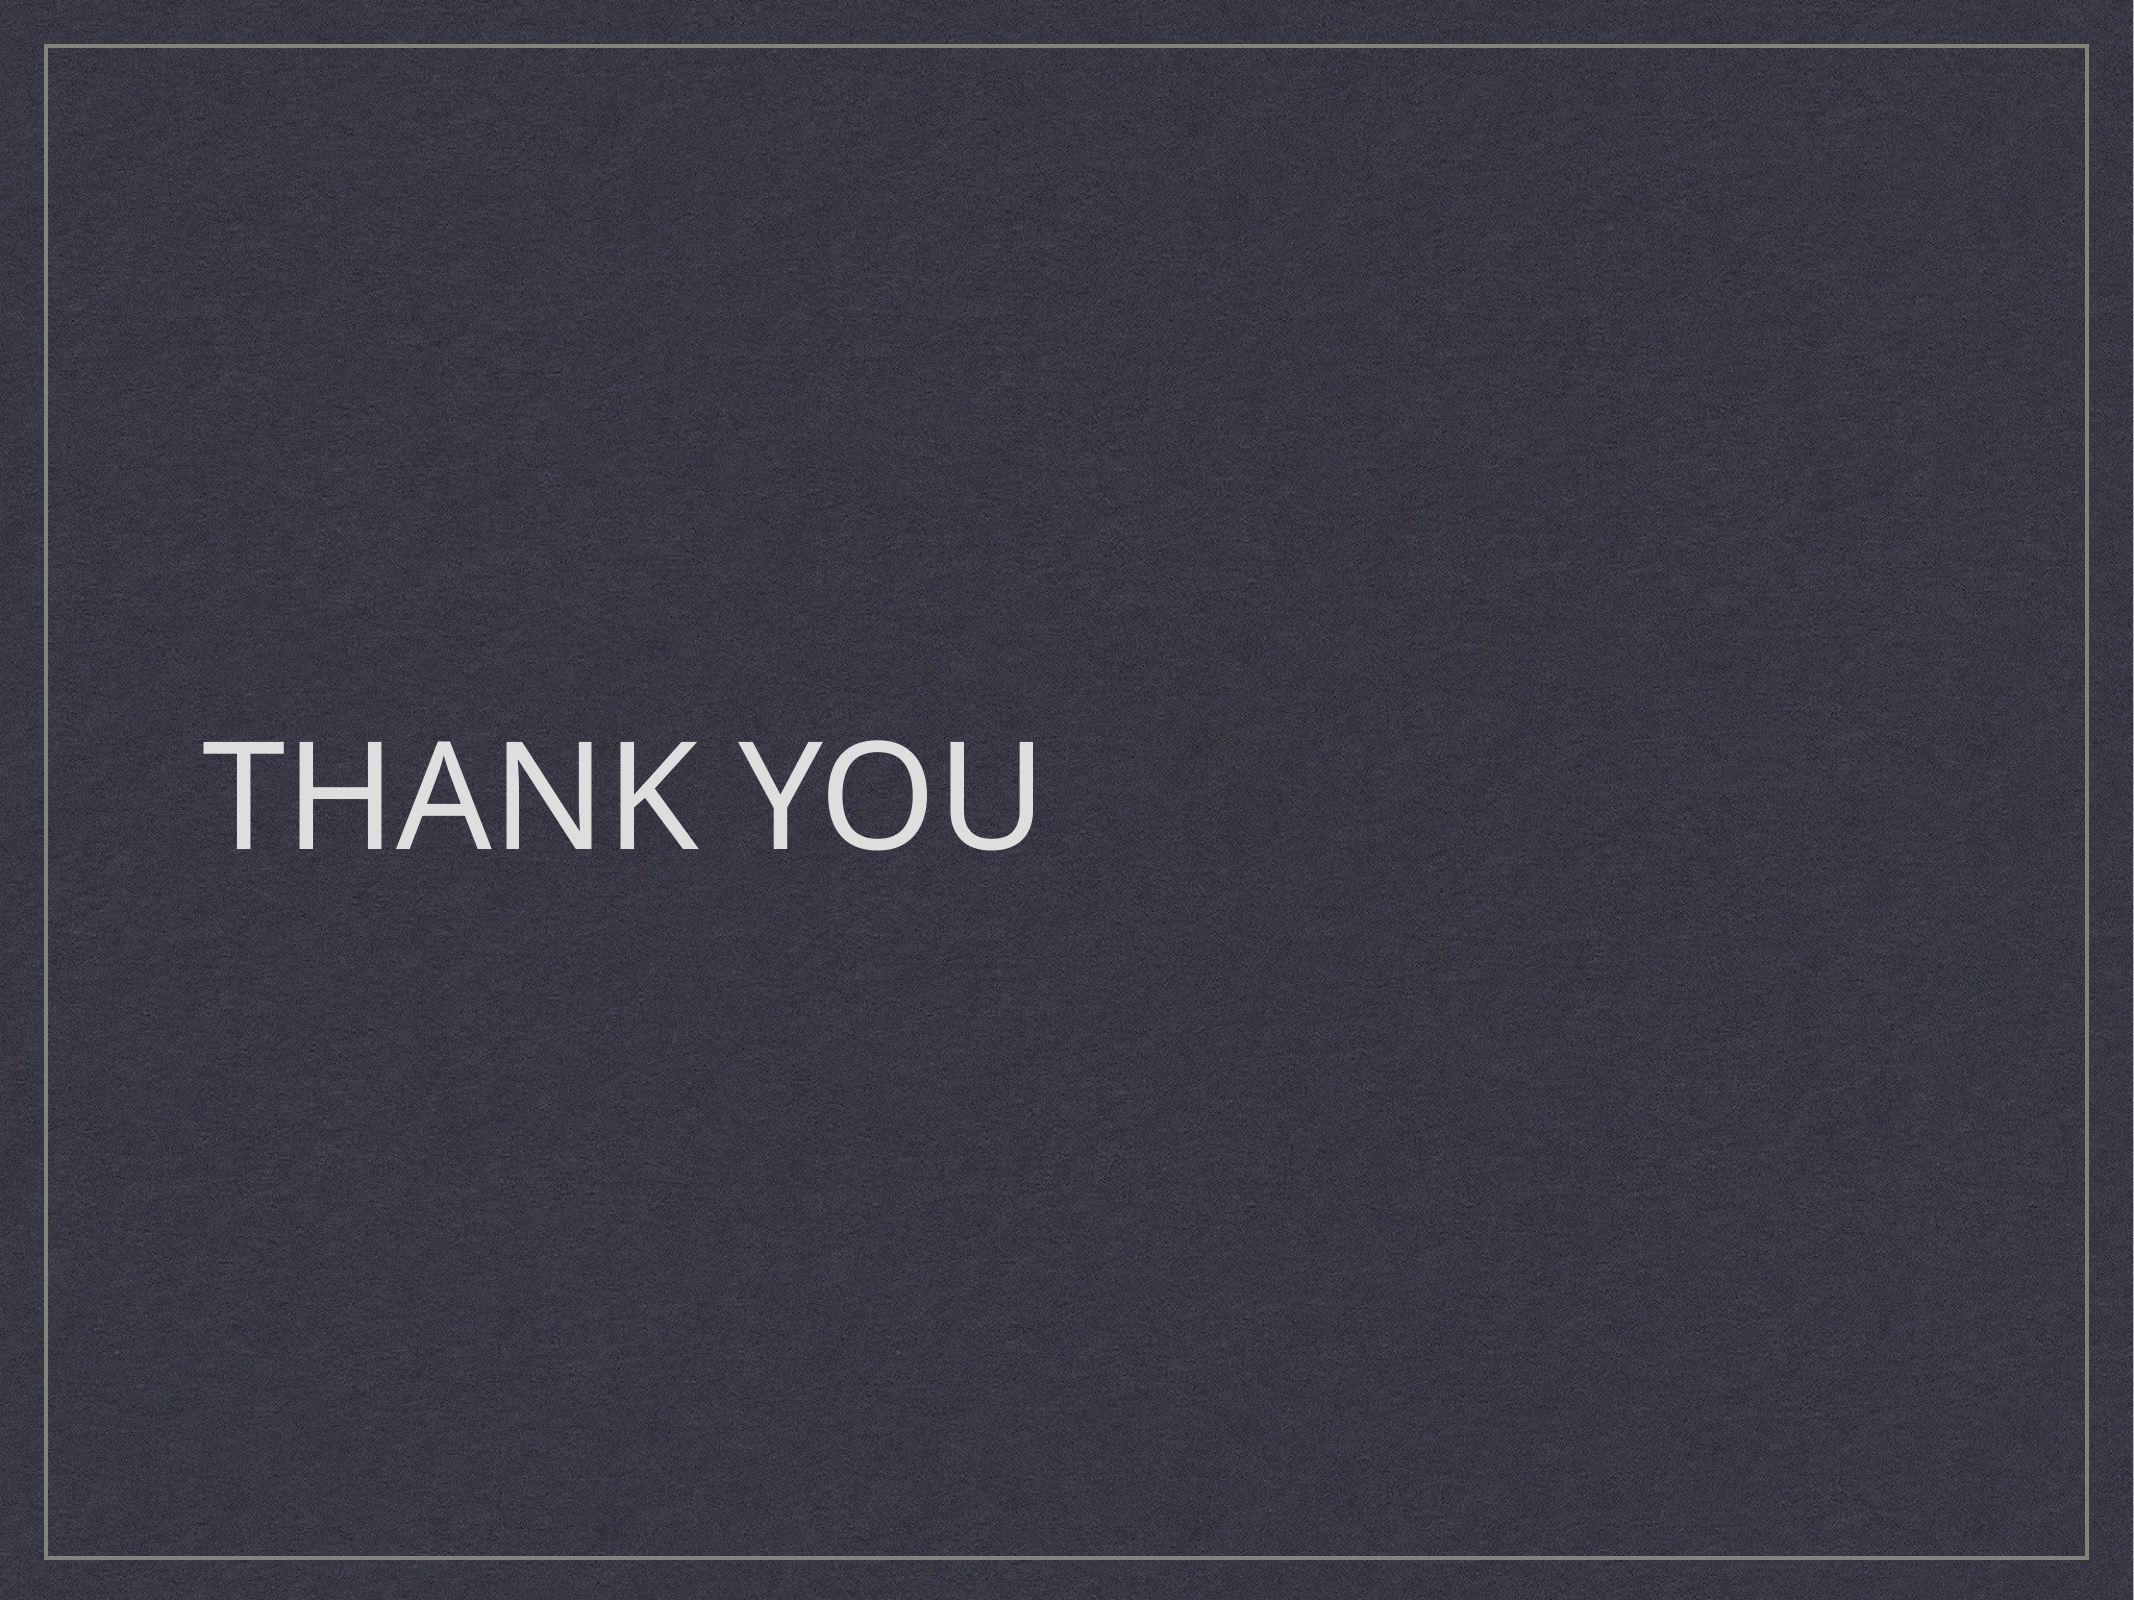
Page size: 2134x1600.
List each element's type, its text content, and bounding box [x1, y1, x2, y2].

picture [0, 0, 2134, 1600]
title Thank You [201, 584, 1932, 1018]
